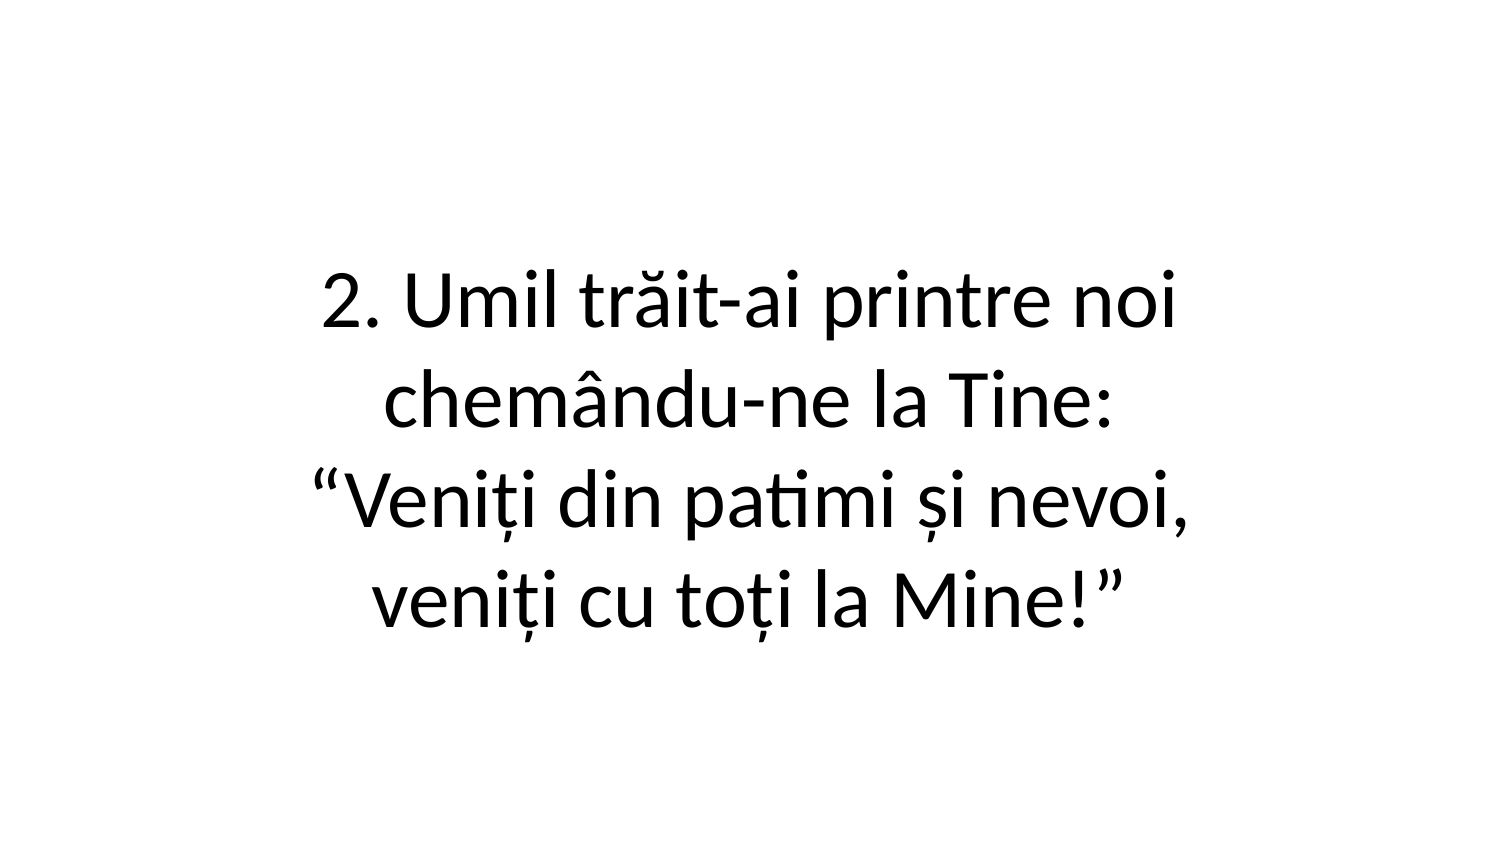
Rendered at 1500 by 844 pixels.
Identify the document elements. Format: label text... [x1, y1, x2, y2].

text_box 2. Umil trăit-ai printre noi chemându-ne la Tine: “Veniți din patimi și nevoi, veniți cu toți la Mine!” [292, 192, 1207, 652]
